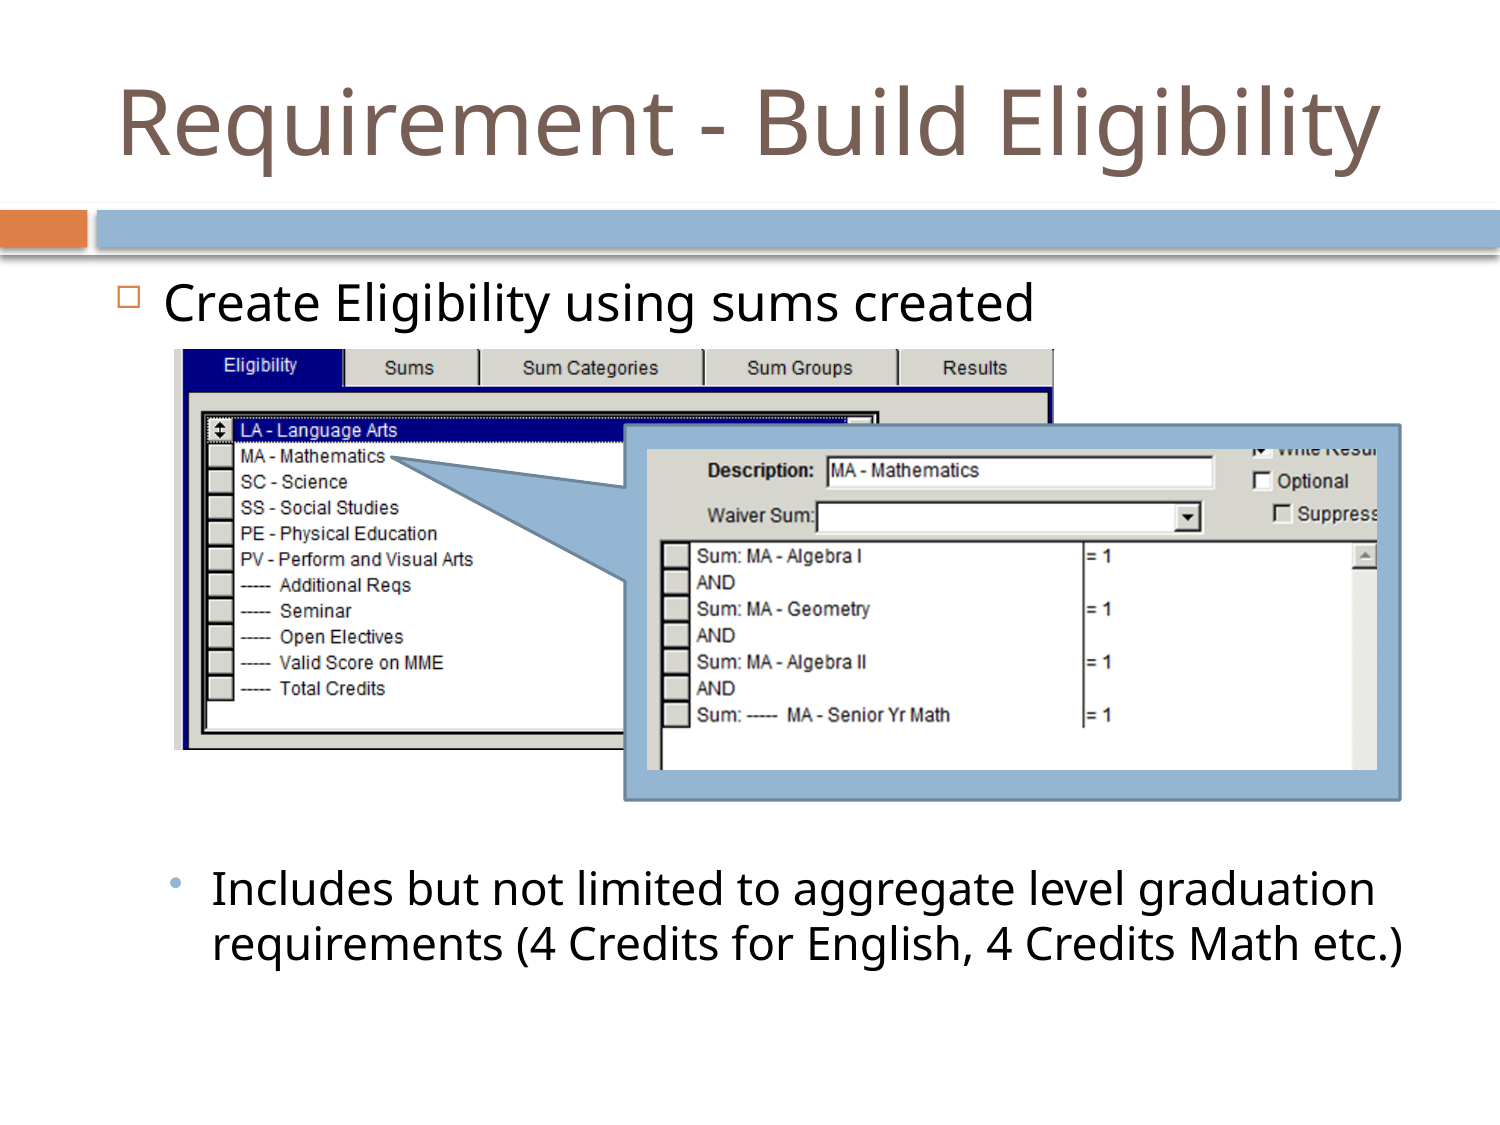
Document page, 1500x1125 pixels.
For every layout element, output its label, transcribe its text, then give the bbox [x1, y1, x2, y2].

title Requirement - Build Eligibility [100, 37, 1438, 200]
picture [174, 349, 1378, 771]
list Create Eligibility using sums created Includes but not limited to aggregate level graduation requirements (4 Credits for English, 4 Credits Math etc.) [100, 262, 1438, 1000]
text_box [623, 423, 1402, 802]
